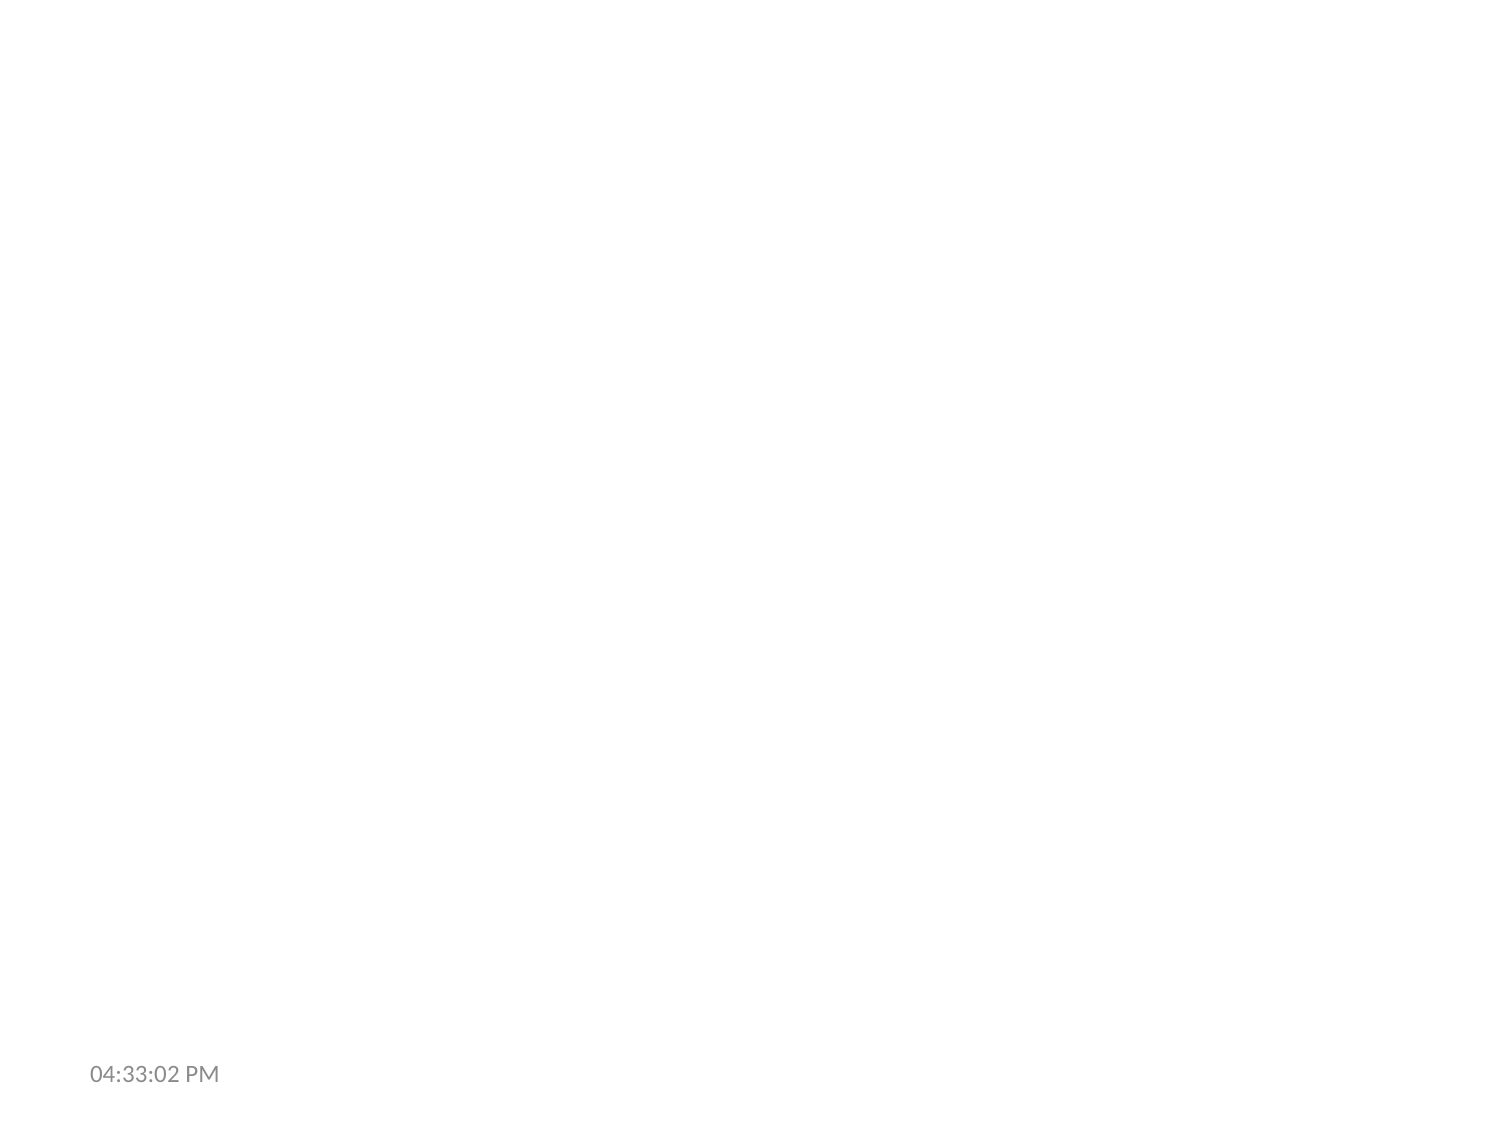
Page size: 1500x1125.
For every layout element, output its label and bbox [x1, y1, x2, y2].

slide_number [75, 1042, 425, 1103]
